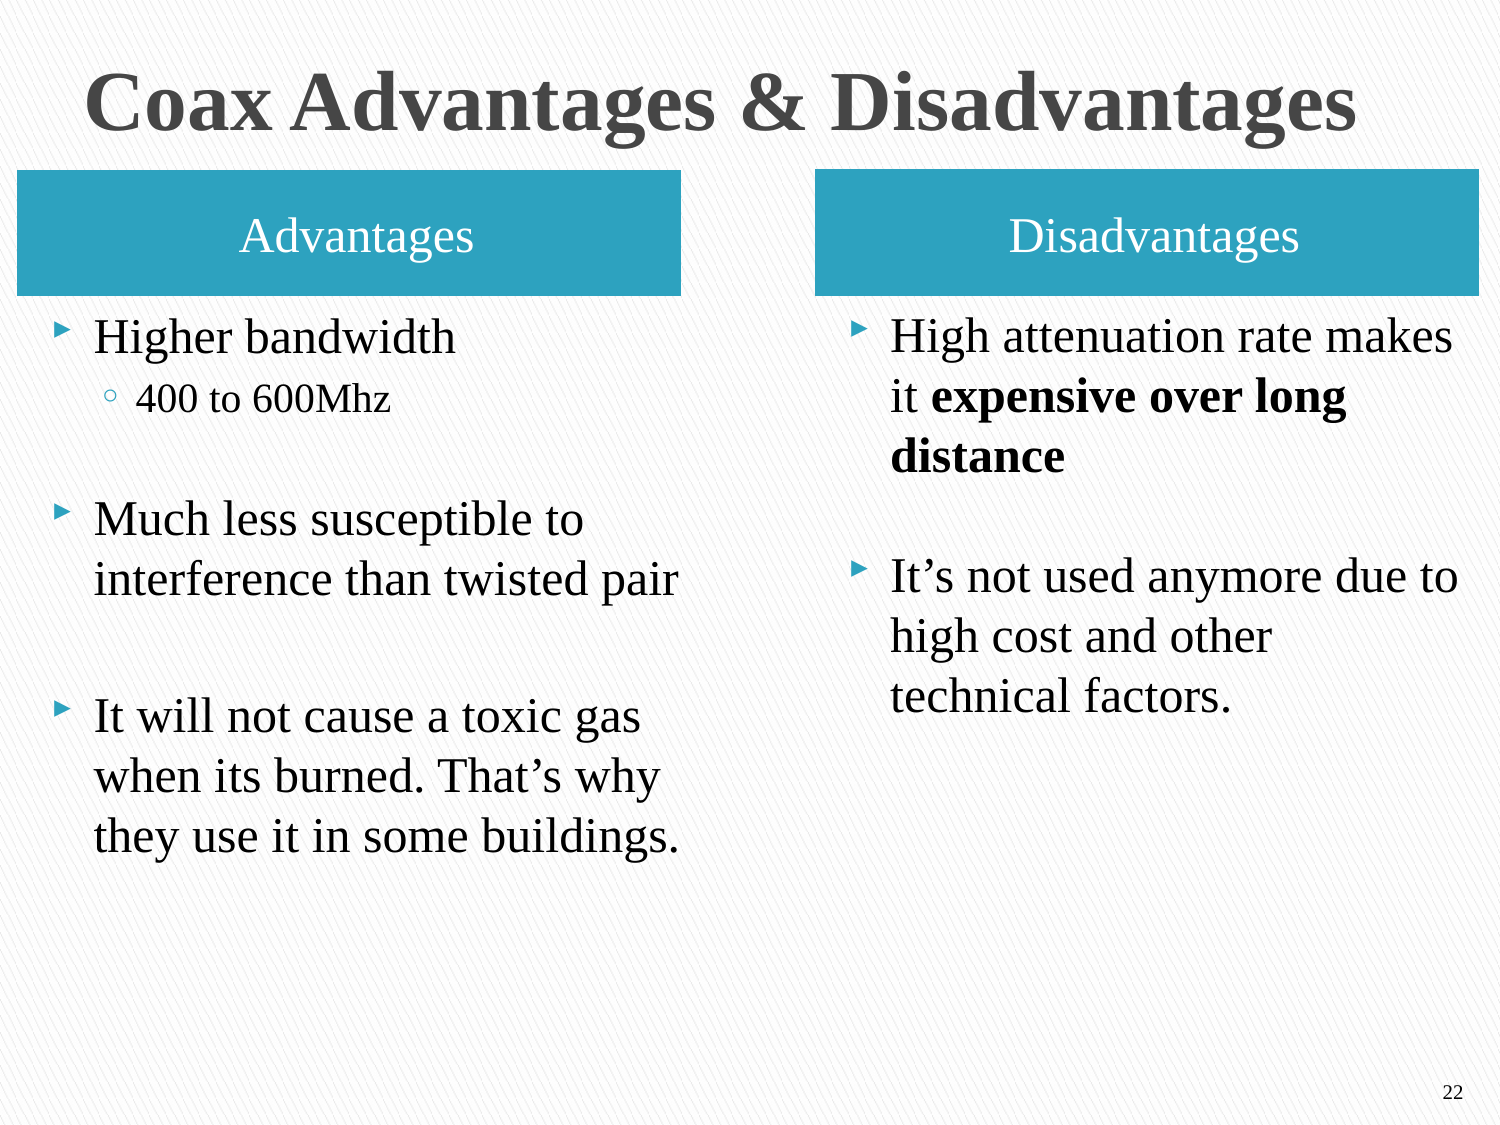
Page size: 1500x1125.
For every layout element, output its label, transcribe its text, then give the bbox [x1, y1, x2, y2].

list High attenuation rate makes it expensive over long distance It’s not used anymore due to high cost and other technical factors. [815, 294, 1479, 942]
list Higher bandwidth 400 to 600Mhz Much less susceptible to interference than twisted pair It will not cause a toxic gas when its burned. That’s why they use it in some buildings. [18, 296, 709, 943]
title Coax Advantages & Disadvantages [68, 2, 1419, 190]
list Disadvantages [815, 169, 1479, 294]
slide_number 22 [1418, 1051, 1479, 1112]
list Advantages [17, 170, 681, 296]
